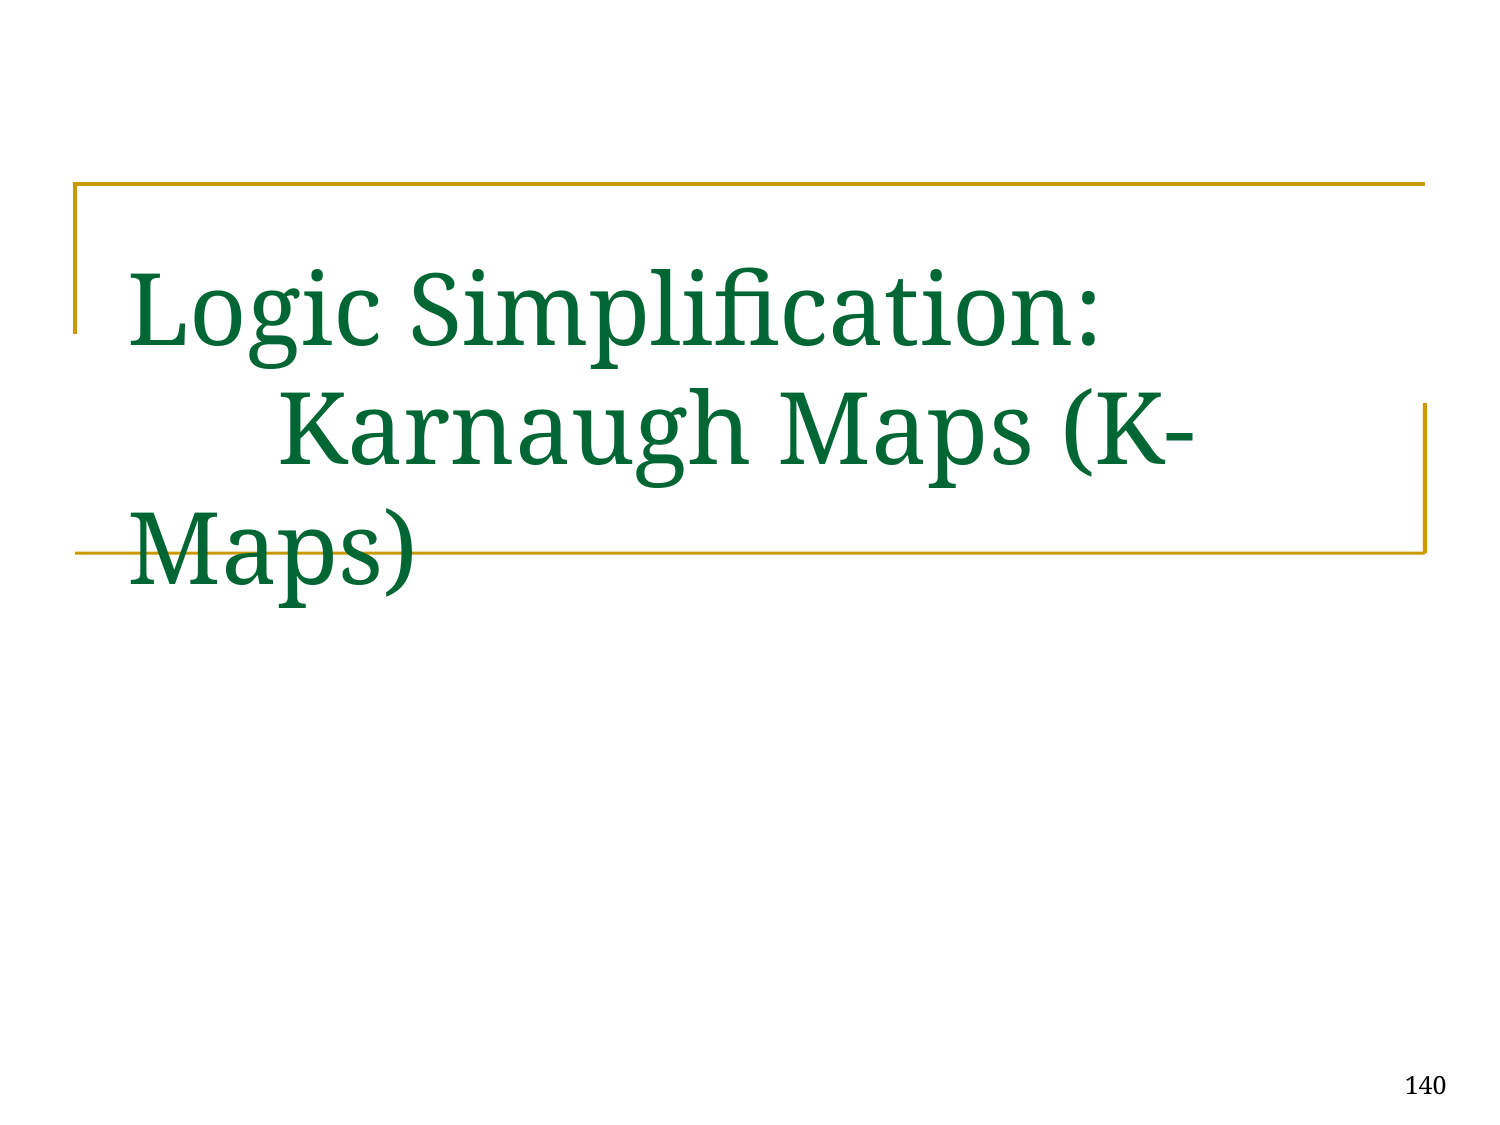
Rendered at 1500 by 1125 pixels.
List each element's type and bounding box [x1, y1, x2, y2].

title [112, 237, 1413, 525]
slide_number [1111, 1036, 1462, 1112]
